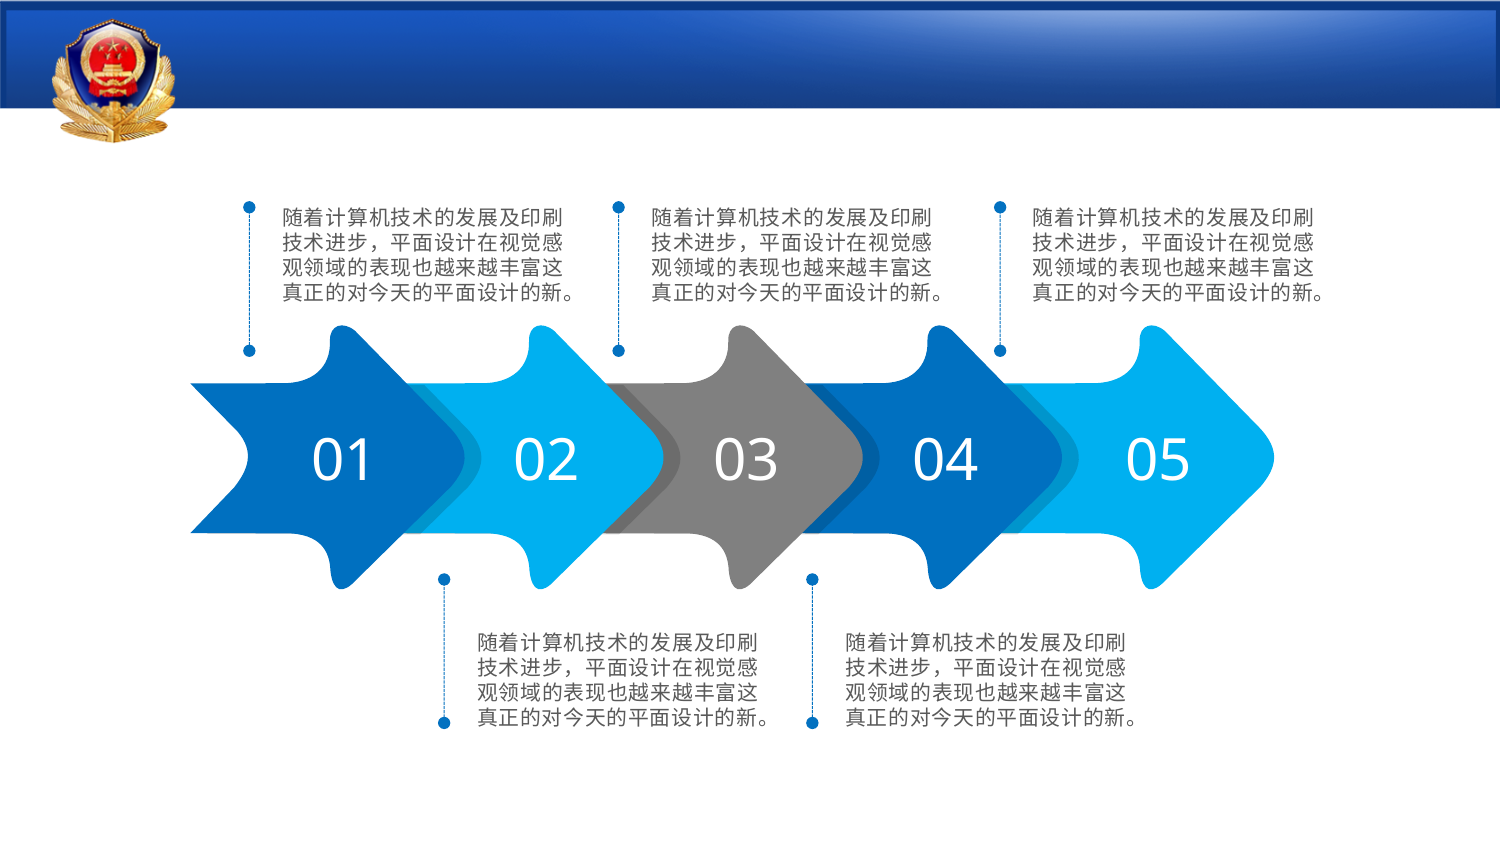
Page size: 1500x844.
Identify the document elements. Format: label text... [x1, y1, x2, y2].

text_box 随着计算机技术的发展及印刷技术进步，平面设计在视觉感观领域的表现也越来越丰富这真正的对今天的平面设计的新。 [462, 622, 774, 738]
picture [0, 0, 1500, 144]
text_box 随着计算机技术的发展及印刷技术进步，平面设计在视觉感观领域的表现也越来越丰富这真正的对今天的平面设计的新。 [267, 197, 579, 312]
text_box 随着计算机技术的发展及印刷技术进步，平面设计在视觉感观领域的表现也越来越丰富这真正的对今天的平面设计的新。 [830, 622, 1142, 738]
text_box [190, 325, 482, 590]
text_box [681, 325, 880, 590]
text_box 随着计算机技术的发展及印刷技术进步，平面设计在视觉感观领域的表现也越来越丰富这真正的对今天的平面设计的新。 [1018, 197, 1329, 312]
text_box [1079, 325, 1275, 590]
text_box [482, 325, 681, 590]
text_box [880, 325, 1079, 590]
text_box 随着计算机技术的发展及印刷技术进步，平面设计在视觉感观领域的表现也越来越丰富这真正的对今天的平面设计的新。 [636, 197, 948, 312]
